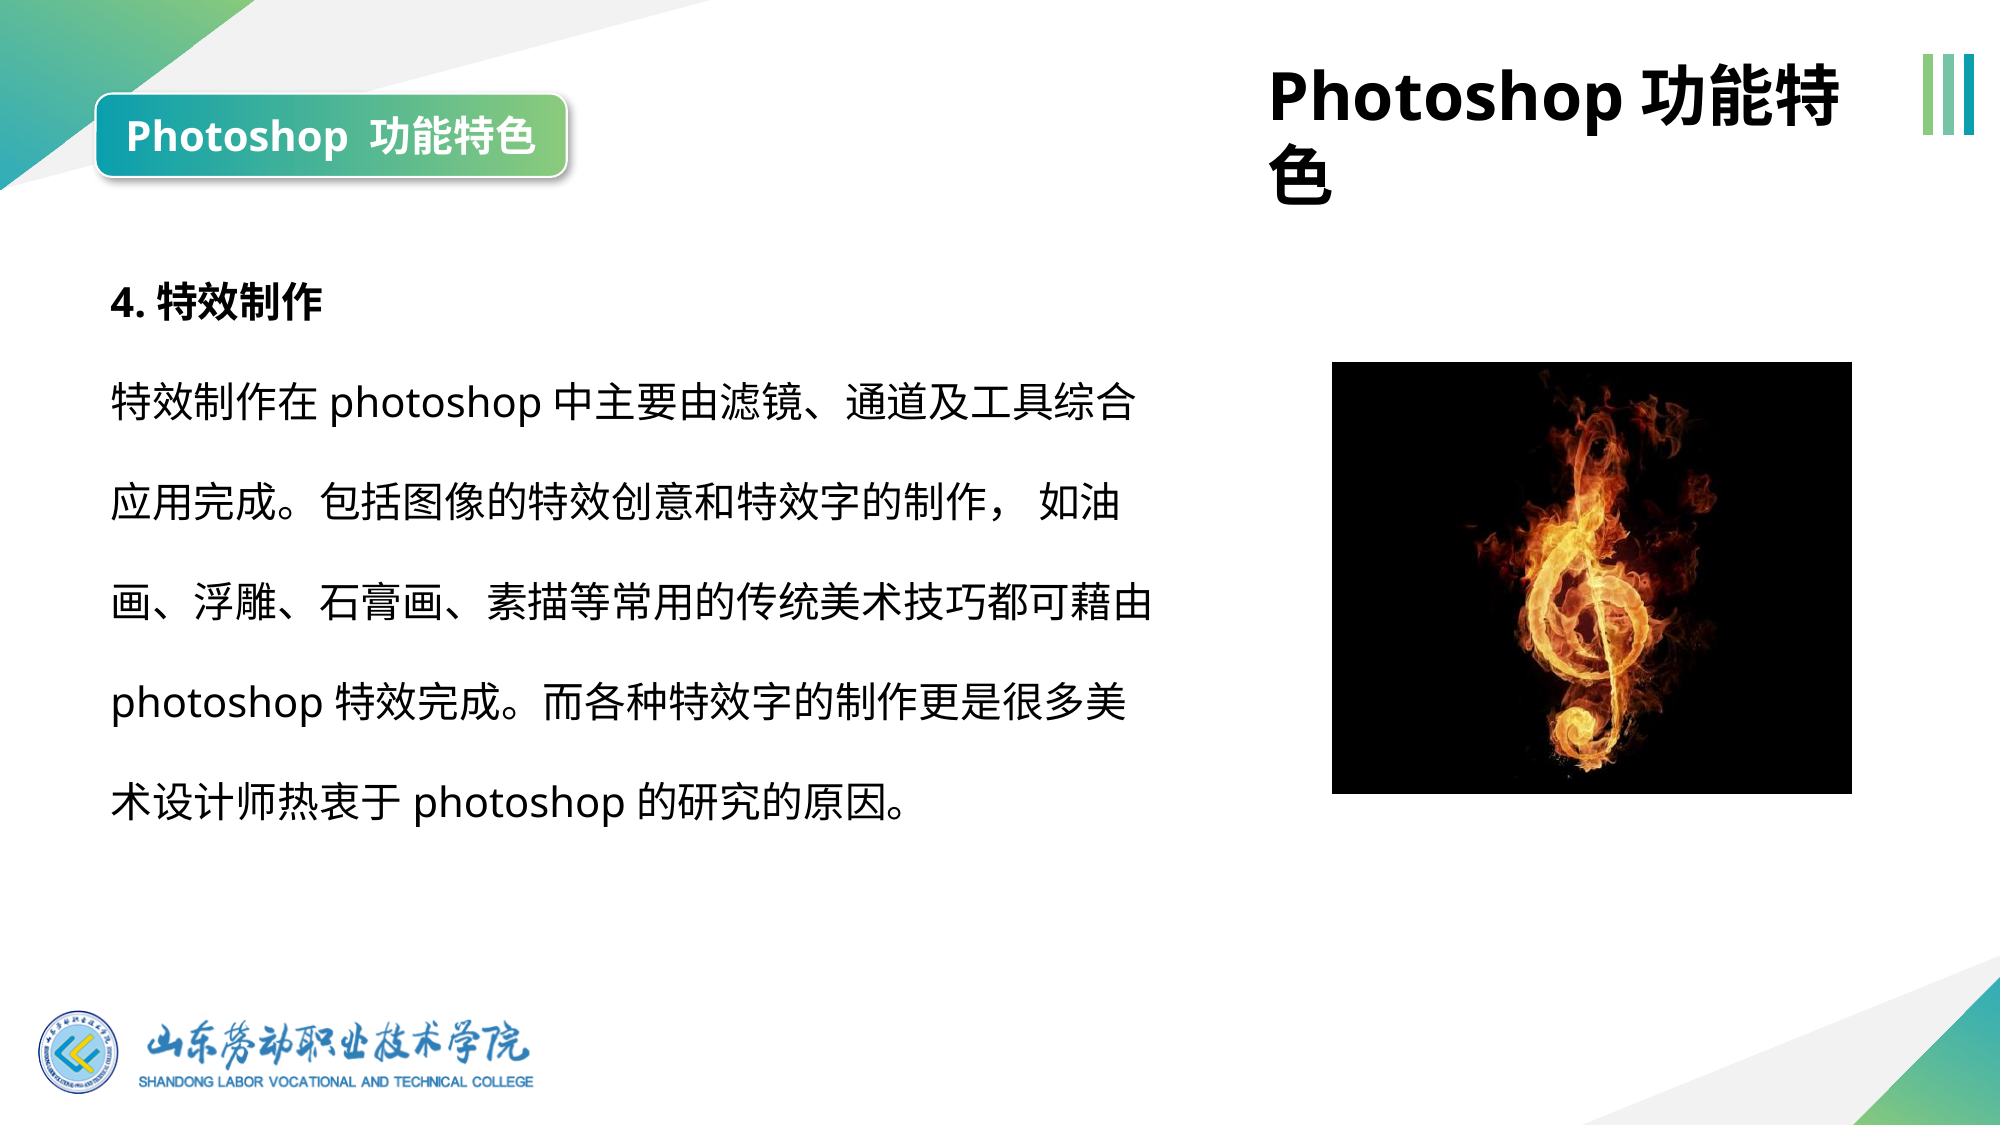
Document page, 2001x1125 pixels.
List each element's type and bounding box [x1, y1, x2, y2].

picture [1332, 362, 1852, 794]
picture [38, 1010, 550, 1094]
text_box [0, 0, 2000, 1125]
text_box [95, 93, 567, 177]
text_box [1928, 54, 1969, 136]
